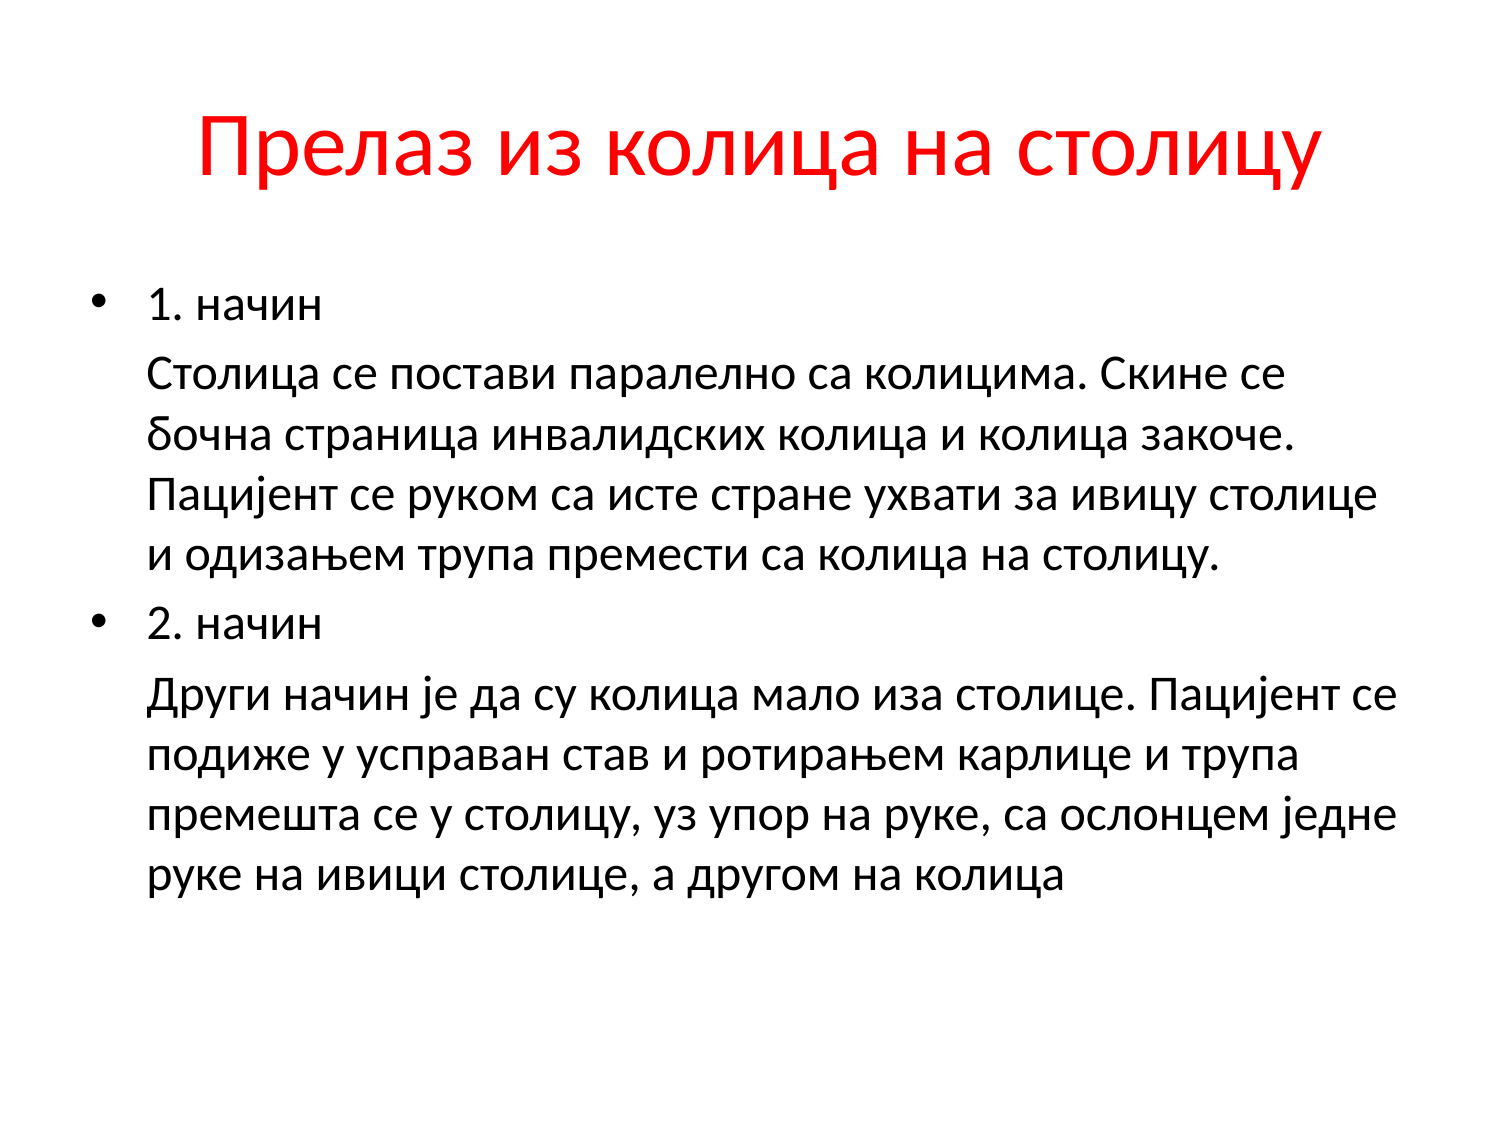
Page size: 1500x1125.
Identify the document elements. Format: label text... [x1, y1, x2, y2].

title Прелаз из колица на столицу [75, 45, 1425, 233]
list 1. начин Столица се постави паралелно са колицима. Скине се бочна страница инвалидских колица и колица закоче. Пацијент се рукoм са исте стране ухвати за ивицу столице и одизањем трупа премести са колица на столицу. 2. начин Други начин је да су колица мало иза столице. Пацијент се подиже у усправан став и ротирањем карлице и трупа премешта се у столицу, уз упор на руке, са ослонцем једне руке на ивици столице, а другом на колица [75, 262, 1425, 1005]
